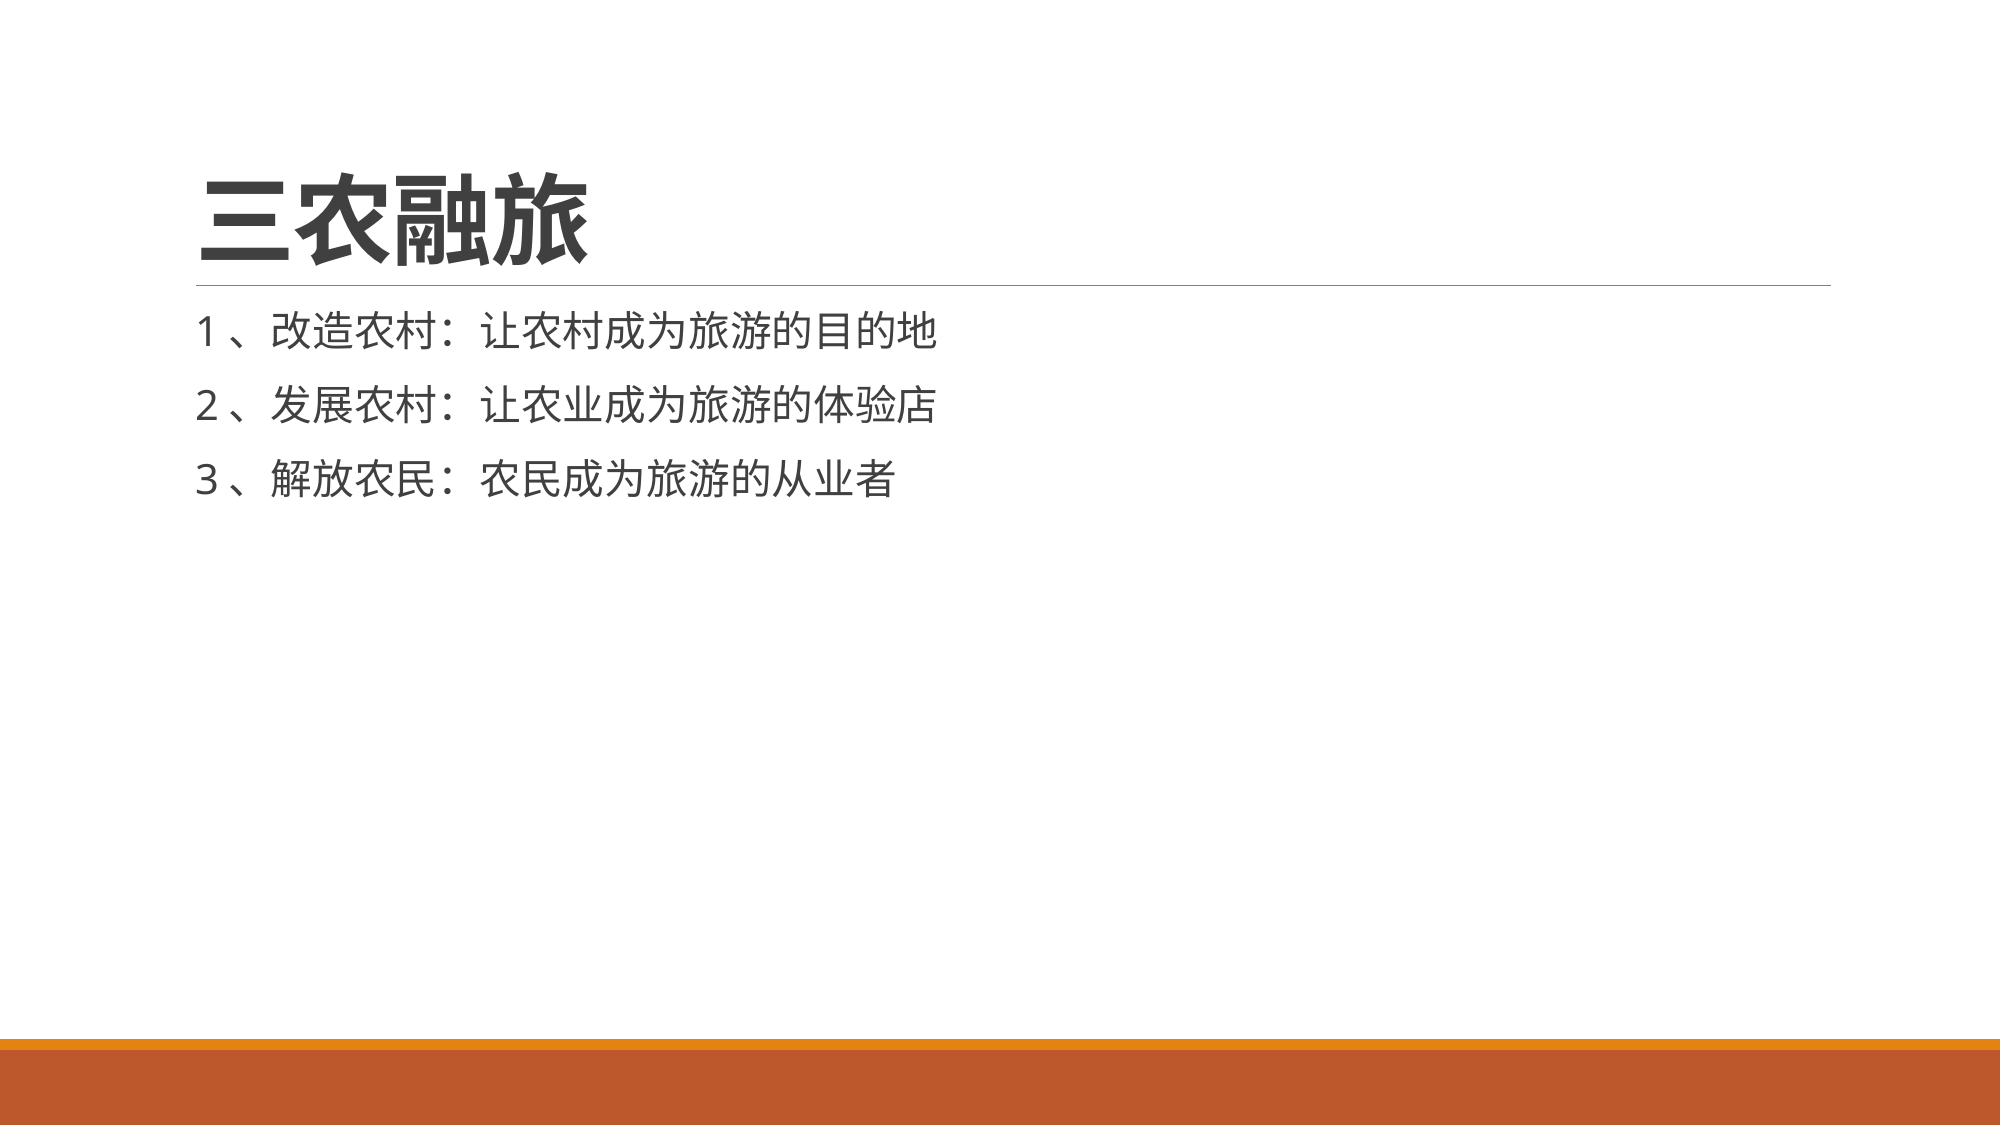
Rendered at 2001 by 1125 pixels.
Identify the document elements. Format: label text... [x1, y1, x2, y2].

list 1、改造农村：让农村成为旅游的目的地 2、发展农村：让农业成为旅游的体验店 3、解放农民：农民成为旅游的从业者 [180, 302, 1830, 963]
title 三农融旅 [180, 47, 1830, 285]
